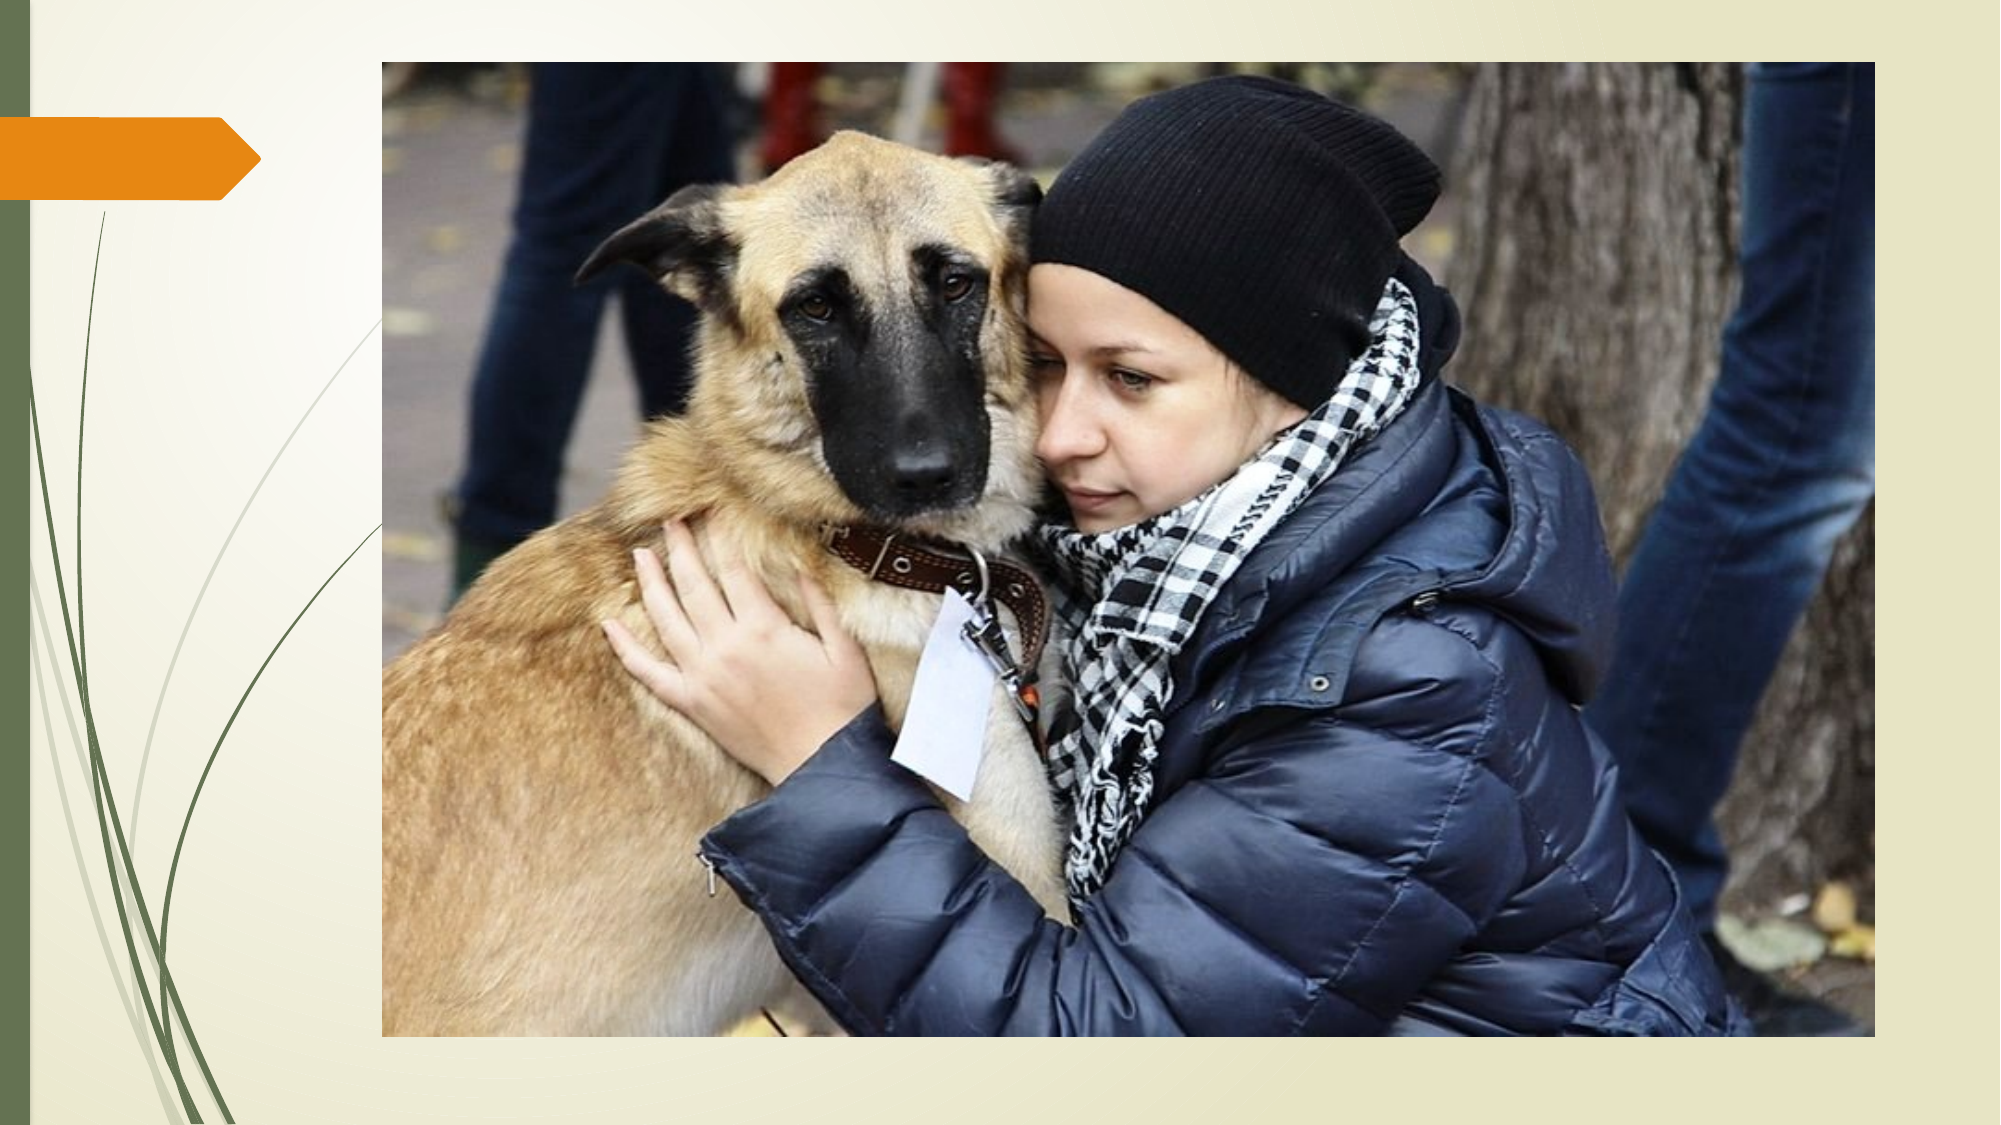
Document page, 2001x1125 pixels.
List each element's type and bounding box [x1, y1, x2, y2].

list [382, 61, 1876, 1038]
